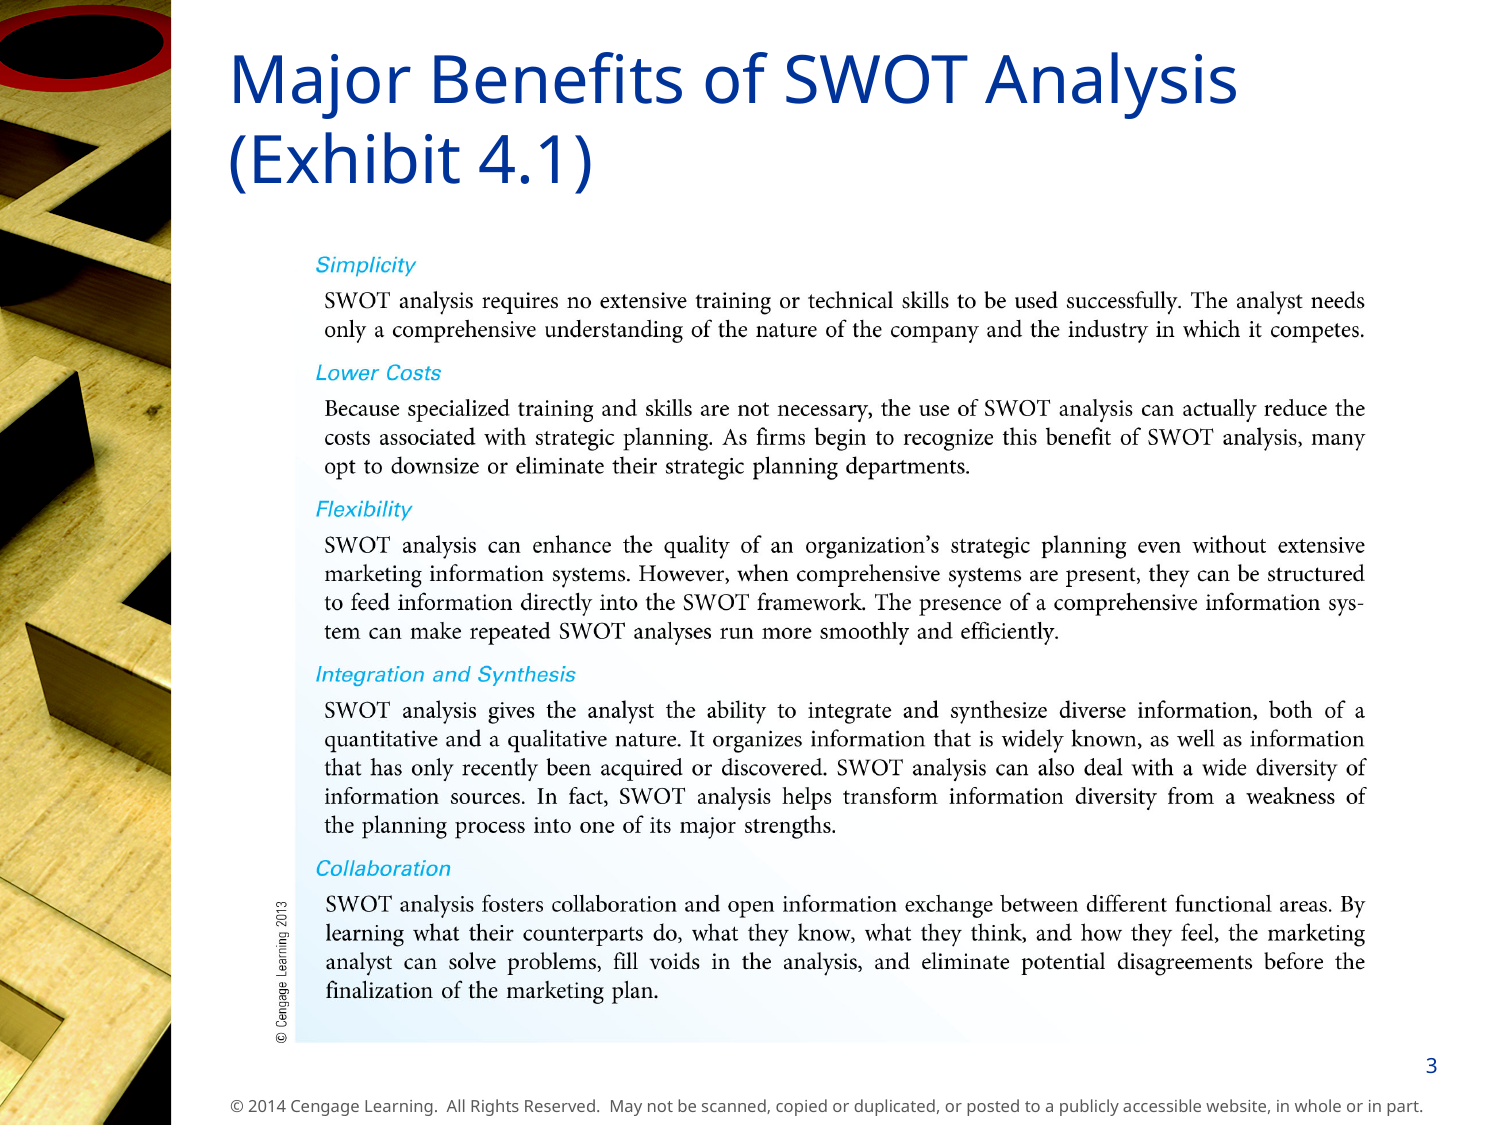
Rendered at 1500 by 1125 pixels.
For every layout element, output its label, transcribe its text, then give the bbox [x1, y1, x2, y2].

slide_number 3 [1386, 1037, 1478, 1097]
picture [274, 251, 1368, 1044]
picture [0, 0, 172, 1125]
title Major Benefits of SWOT Analysis (Exhibit 4.1) [213, 29, 1454, 213]
